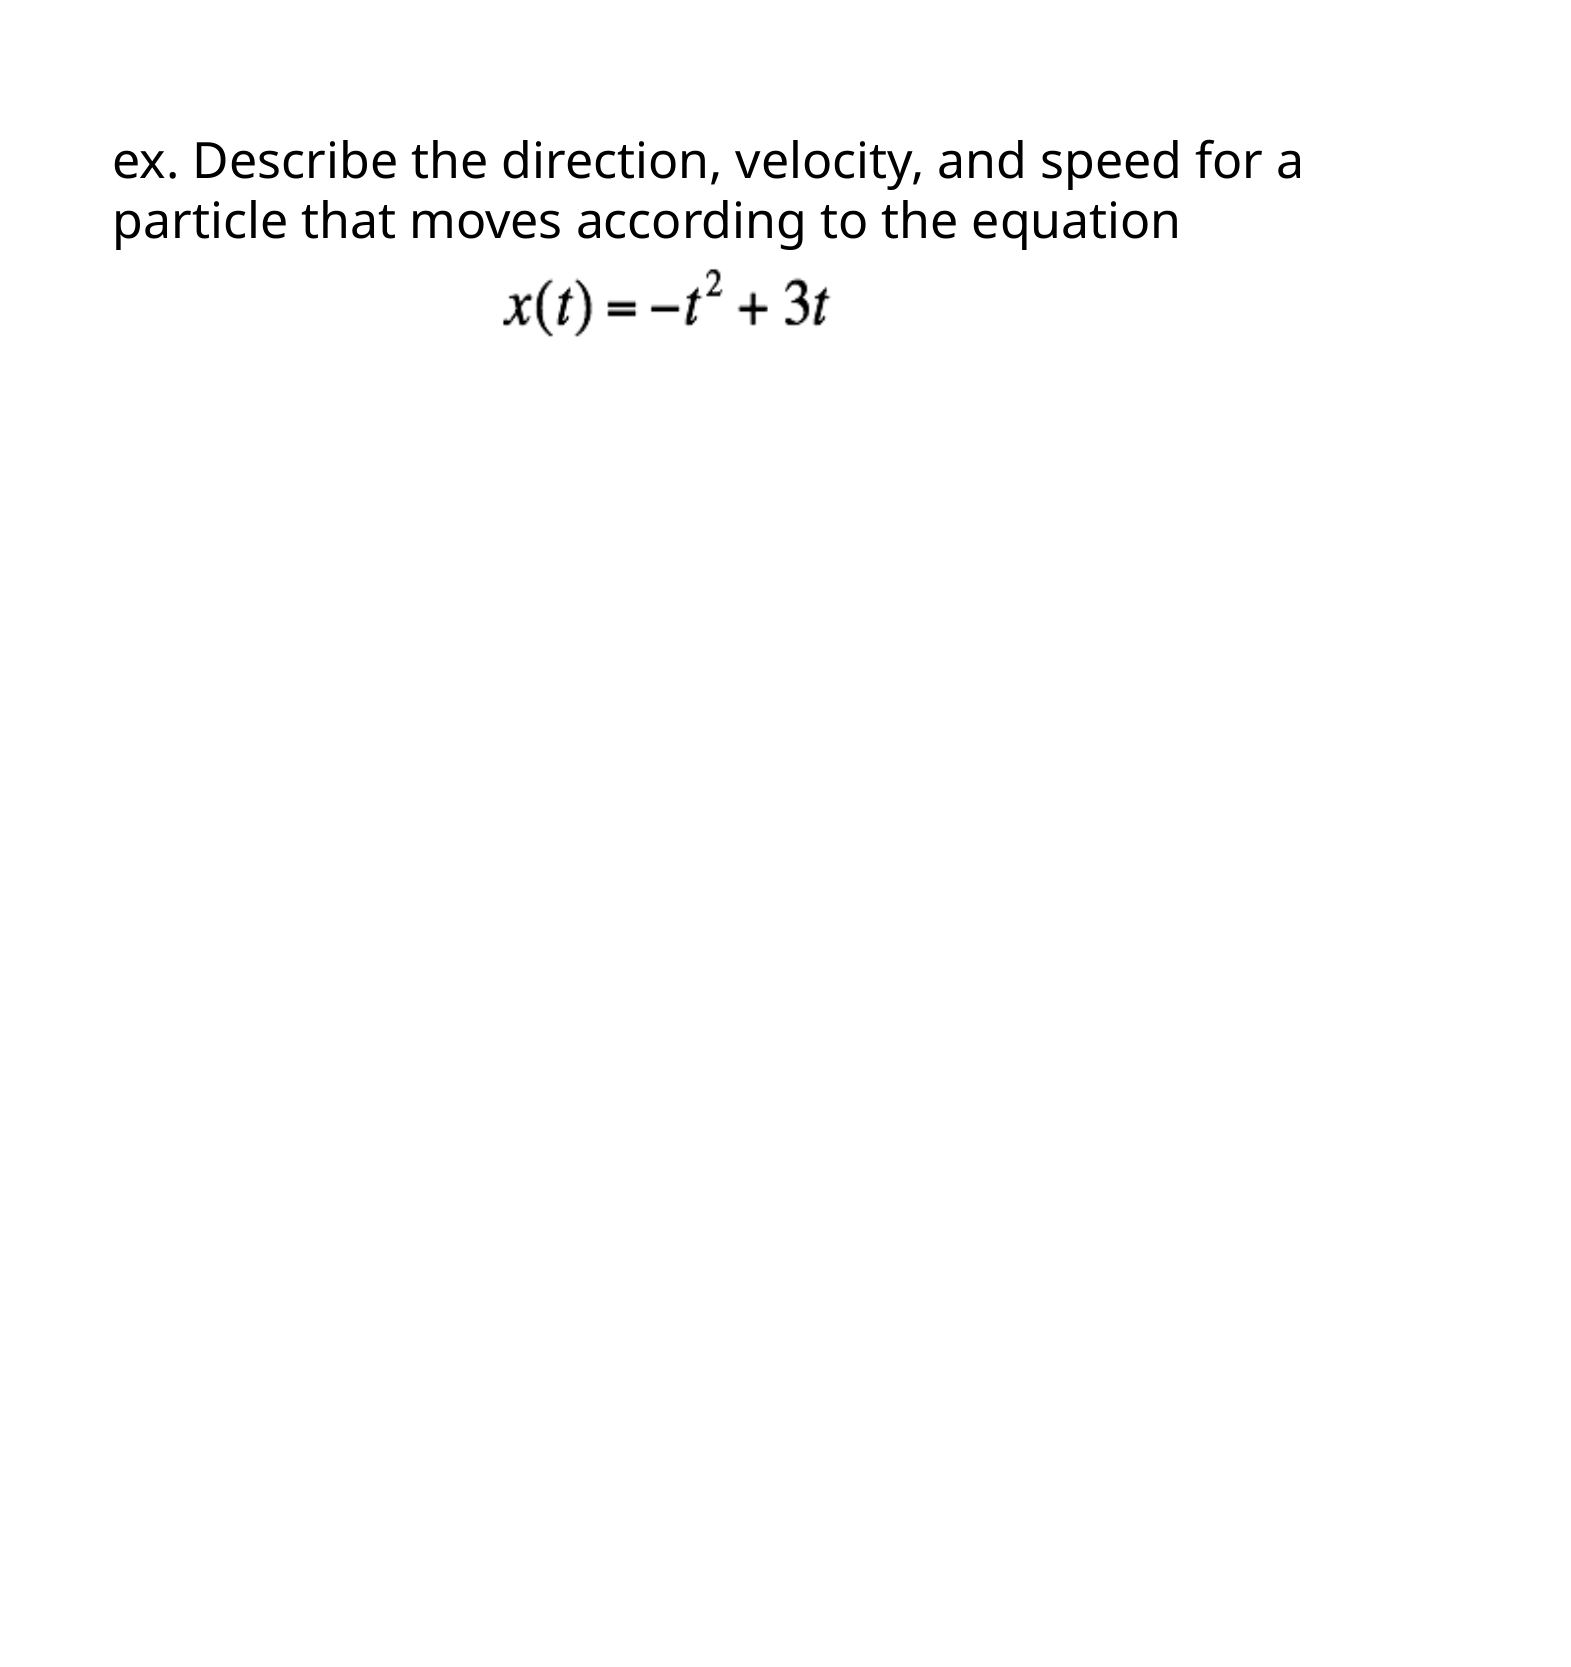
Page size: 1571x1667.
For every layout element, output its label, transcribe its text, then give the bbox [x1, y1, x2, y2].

text_box ex. Describe the direction, velocity, and speed for a particle that moves according to the equation [97, 120, 1414, 256]
picture [494, 258, 841, 342]
